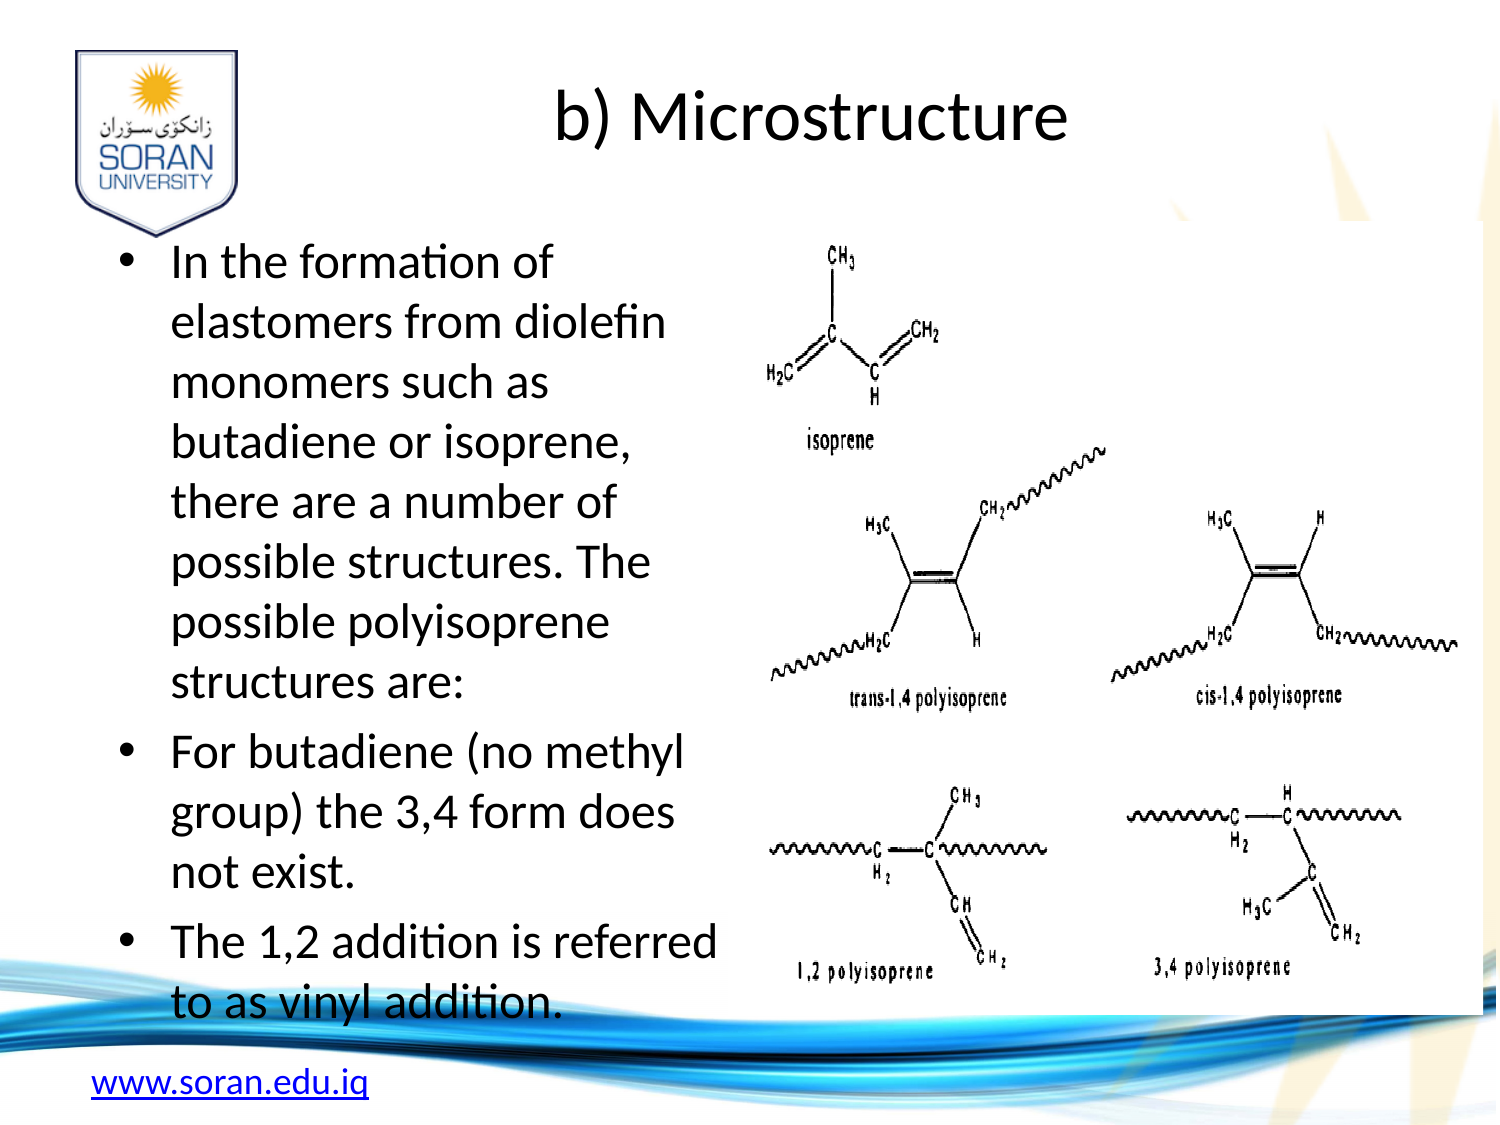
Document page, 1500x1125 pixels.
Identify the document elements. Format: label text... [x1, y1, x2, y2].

picture [75, 50, 238, 238]
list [727, 221, 1484, 1015]
list In the formation of elastomers from diolefin monomers such as butadiene or isoprene, there are a number of possible structures. The possible polyisoprene structures are: For butadiene (no methyl group) the 3,4 form does not exist. The 1,2 addition is referred to as vinyl addition. [103, 221, 741, 1046]
title b) Microstructure [103, 59, 1397, 163]
picture [0, 99, 1500, 1125]
